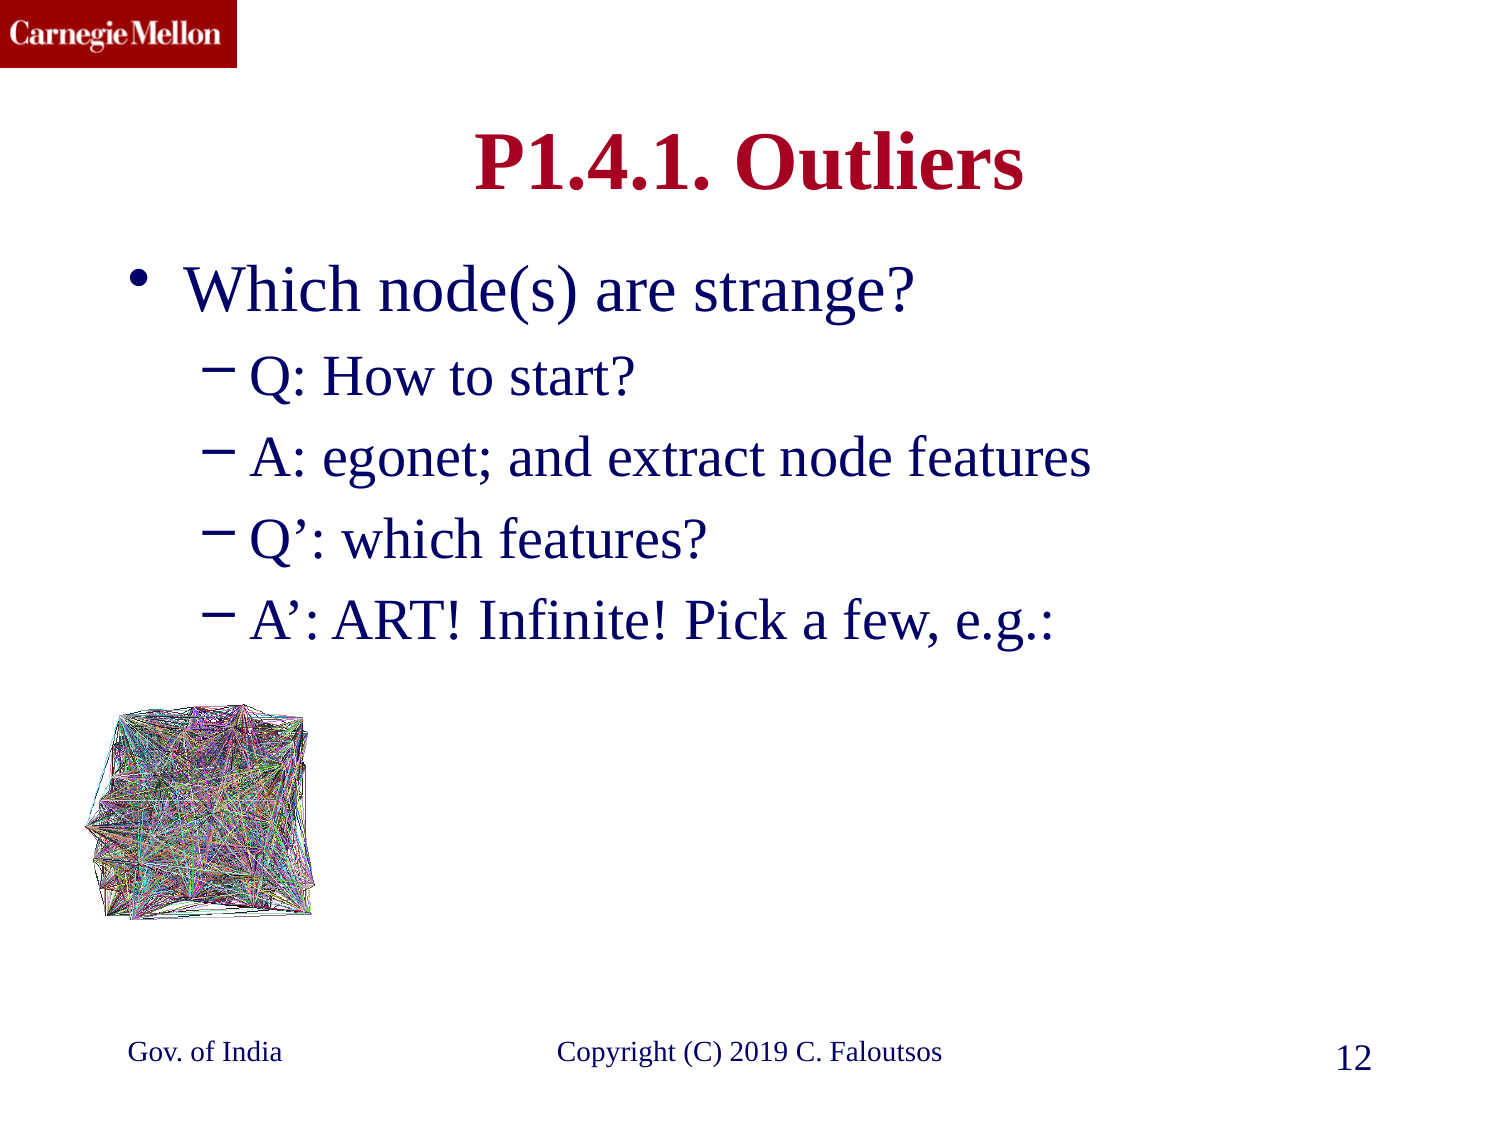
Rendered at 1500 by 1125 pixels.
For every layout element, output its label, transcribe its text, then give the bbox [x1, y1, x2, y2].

slide_number 12 [1074, 1024, 1388, 1101]
title P1.4.1. Outliers [112, 99, 1388, 213]
list Which node(s) are strange? Q: How to start? A: egonet; and extract node features Q’: which features? A’: ART! Infinite! Pick a few, e.g.: [112, 237, 1388, 1001]
slide_number Gov. of India [112, 1024, 426, 1101]
picture [0, 0, 237, 68]
picture [70, 667, 336, 960]
footer Copyright (C) 2019 C. Faloutsos [512, 1024, 988, 1101]
